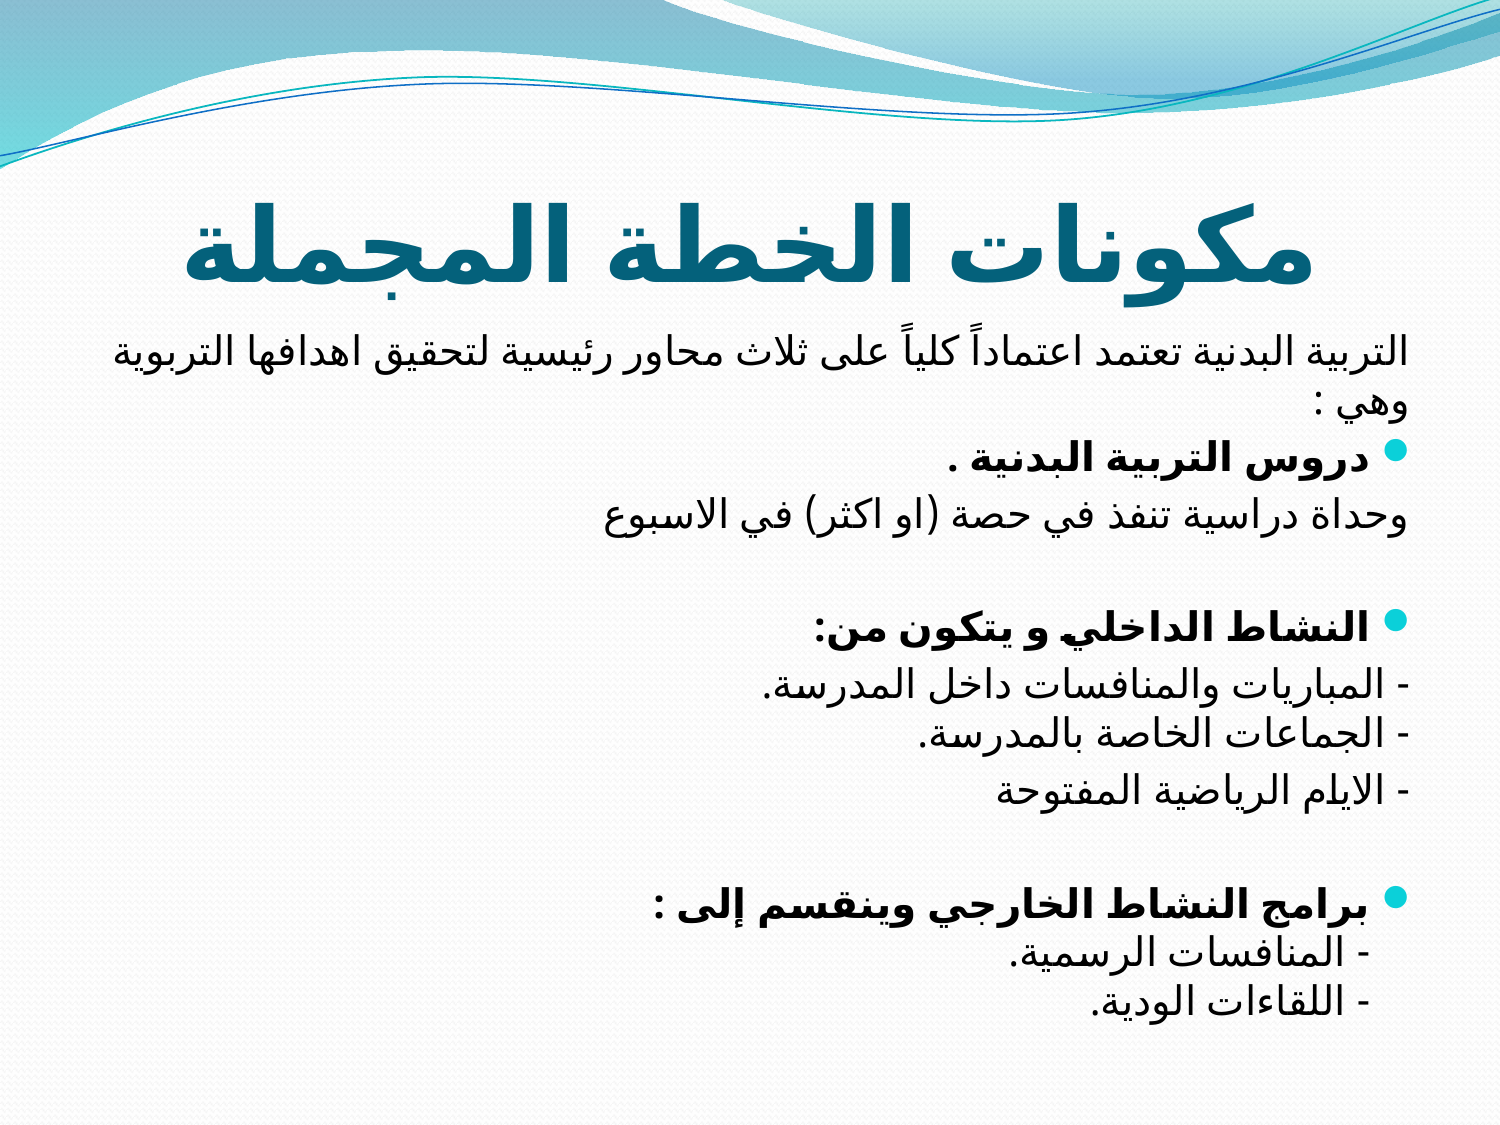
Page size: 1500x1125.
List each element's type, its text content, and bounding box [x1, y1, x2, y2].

list التربية البدنية تعتمد اعتماداً كلياً على ثلاث محاور رئيسية لتحقيق اهدافها التربوية وهي : دروس التربية البدنية . وحداة دراسية تنفذ في حصة (او اكثر) في الاسبوع النشاط الداخلي و يتكون من: - المباريات والمنافسات داخل المدرسة. - الجماعات الخاصة بالمدرسة. - الايام الرياضية المفتوحة برامج النشاط الخارجي وينقسم إلى : ‌- المنافسات الرسمية. ‌- اللقاءات الودية. [75, 317, 1425, 1038]
title مكونات الخطة المجملة [75, 115, 1425, 303]
